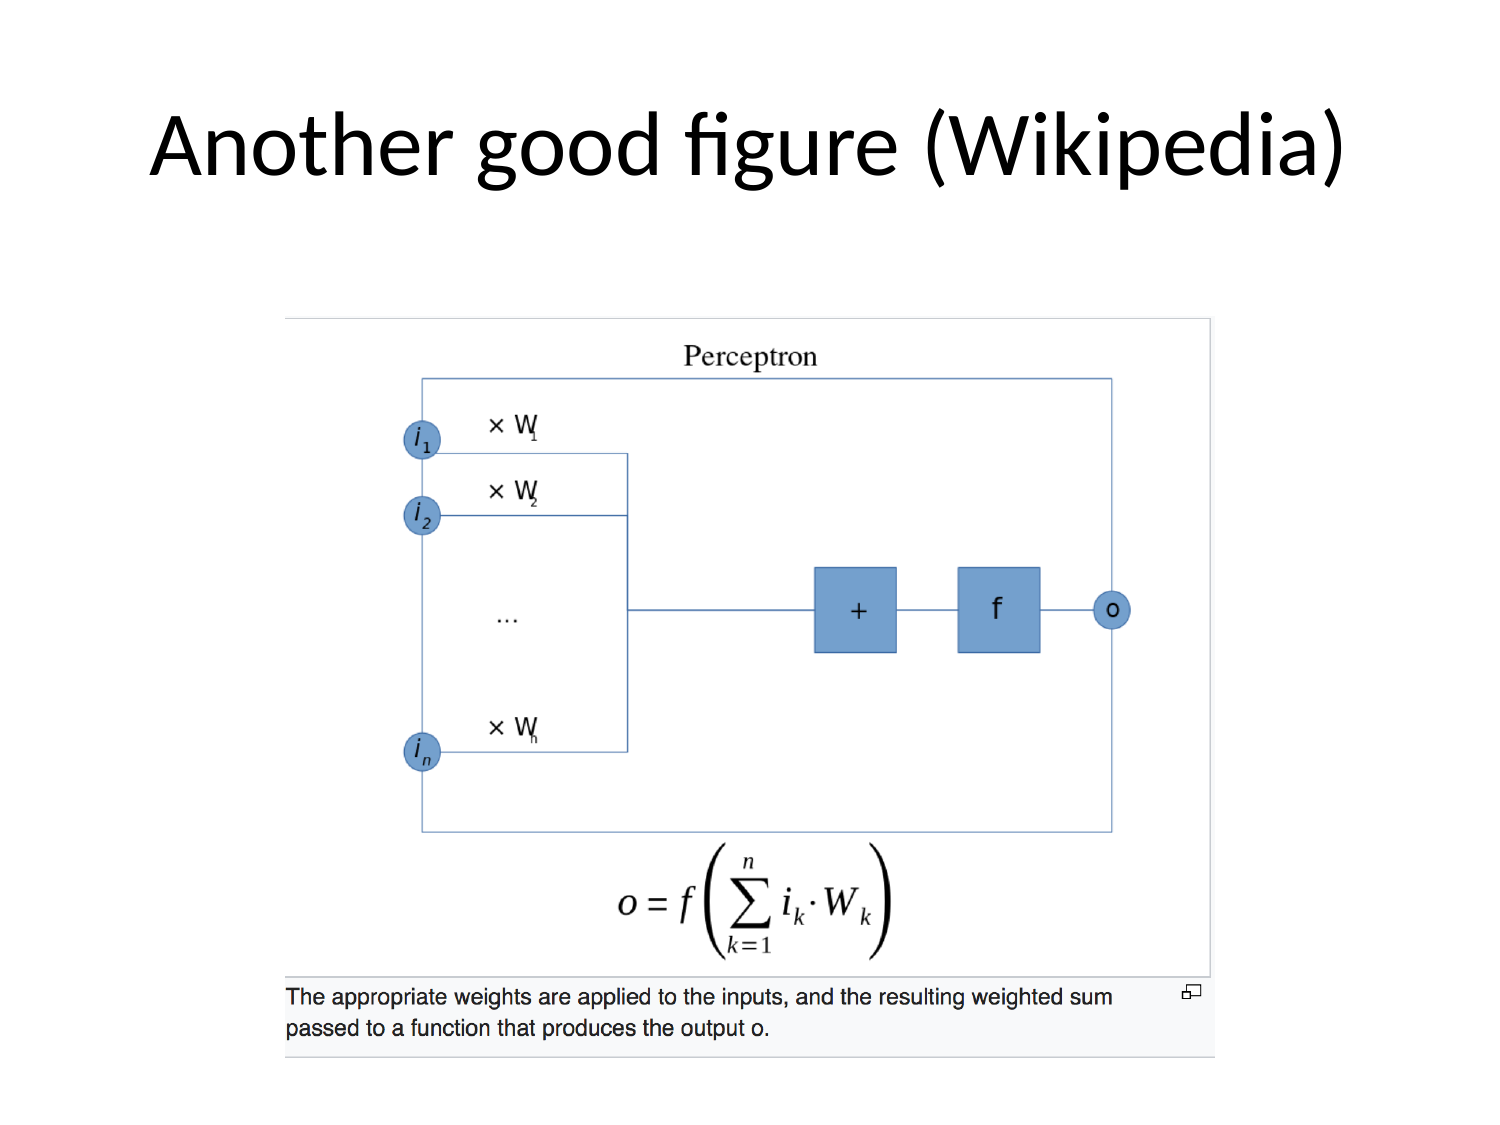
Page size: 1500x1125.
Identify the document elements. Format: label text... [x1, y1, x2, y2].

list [74, 315, 1426, 1059]
title Another good figure (Wikipedia) [75, 45, 1425, 233]
